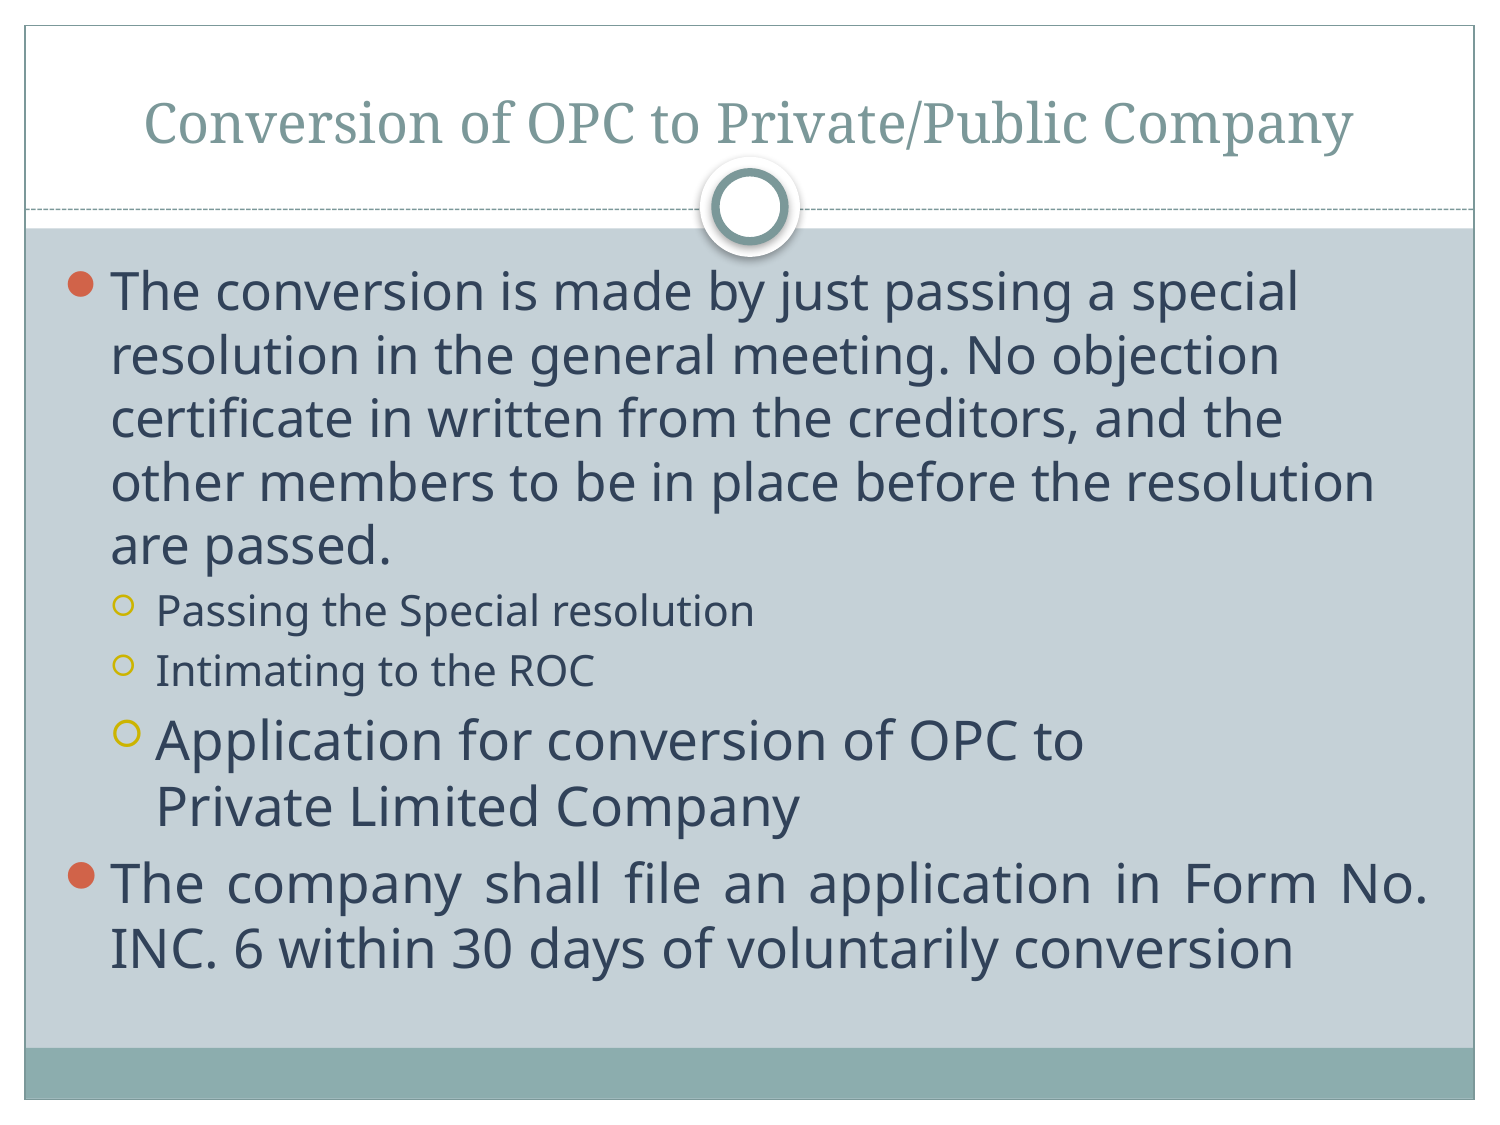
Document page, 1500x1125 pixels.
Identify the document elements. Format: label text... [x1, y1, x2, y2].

title Conversion of OPC to Private/Public Company [49, 37, 1450, 162]
list The conversion is made by just passing a special resolution in the general meeting. No objection certificate in written from the creditors, and the other members to be in place before the resolution are passed. Passing the Special resolution Intimating to the ROC Application for conversion of OPC to Private Limited Company The company shall file an application in Form No. INC. 6 within 30 days of voluntarily conversion [49, 250, 1445, 1001]
